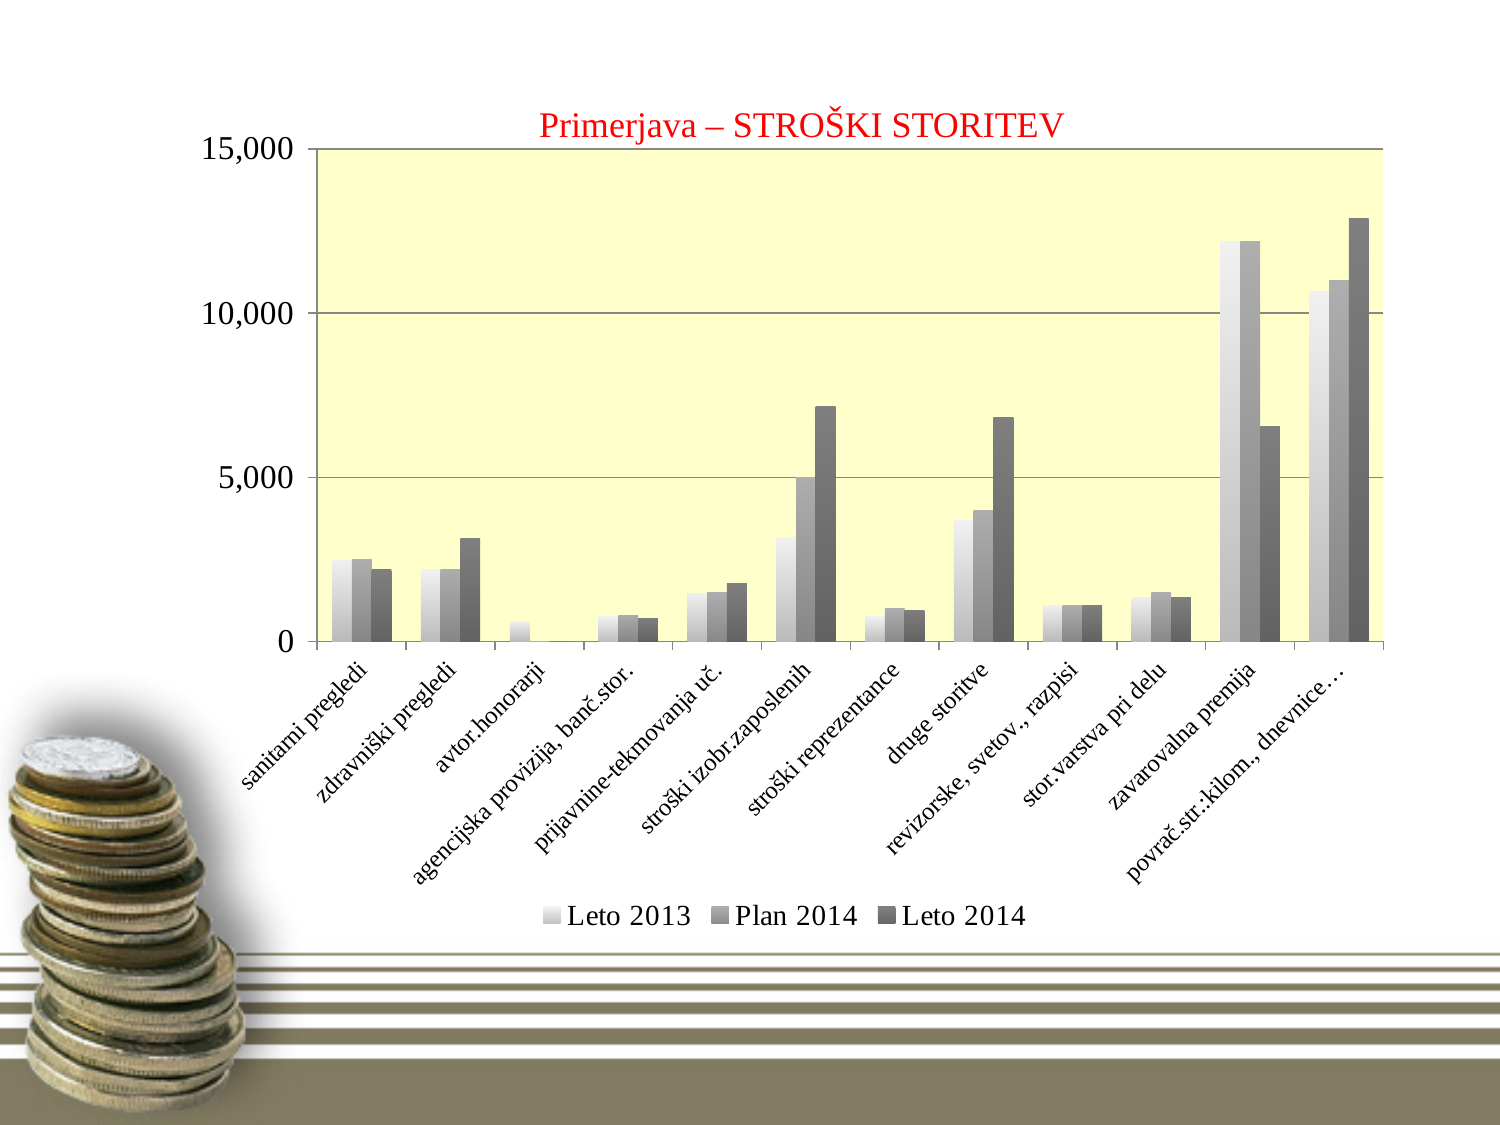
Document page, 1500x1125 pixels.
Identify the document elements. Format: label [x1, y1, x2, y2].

chart [105, 70, 1466, 938]
picture [0, 0, 1500, 1125]
